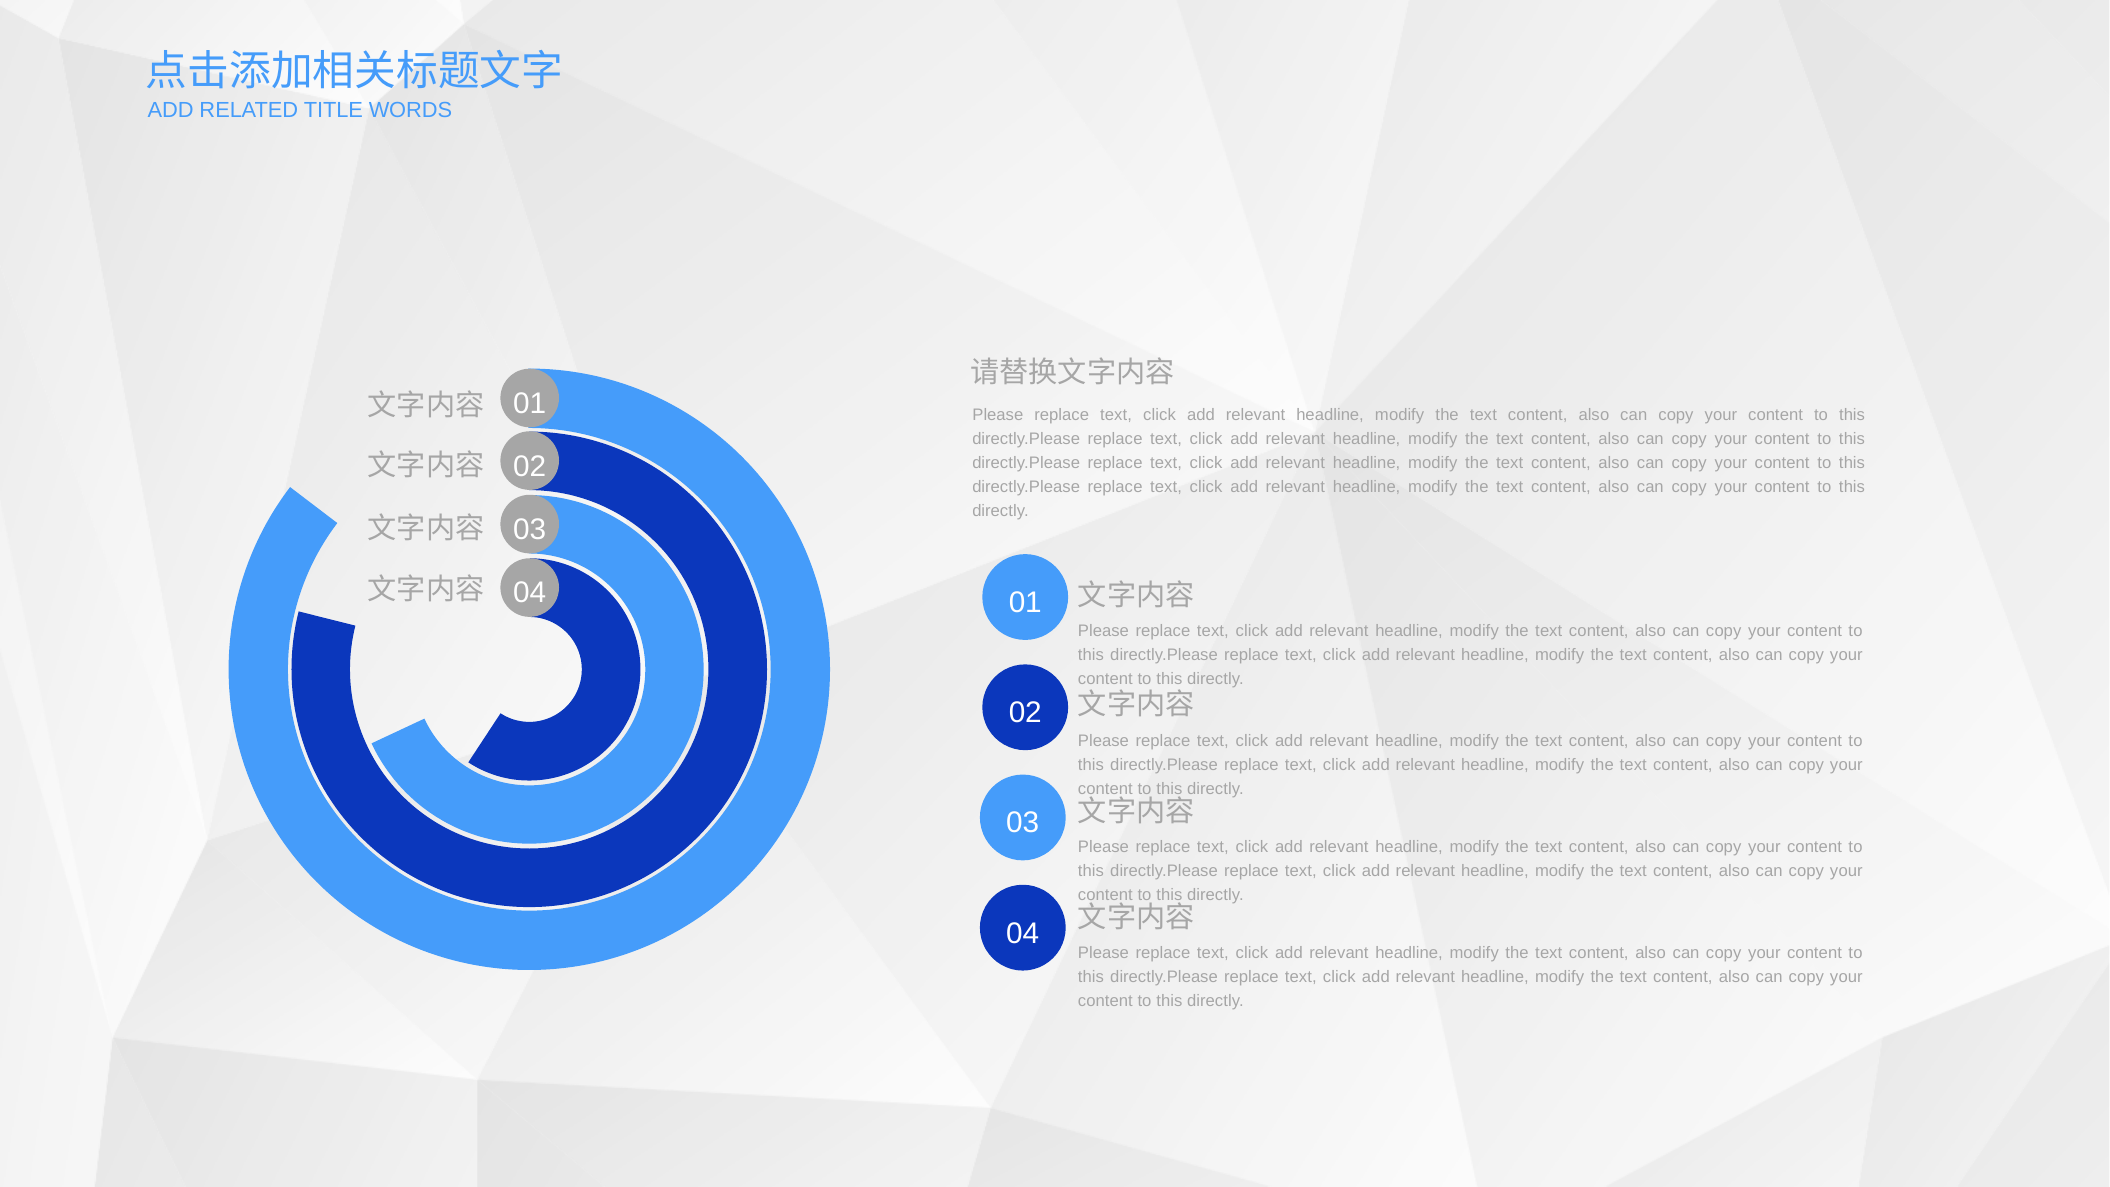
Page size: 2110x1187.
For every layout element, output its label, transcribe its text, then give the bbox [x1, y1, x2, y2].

text_box Please replace text, click add relevant headline, modify the text content, also can copy your content to this directly.Please replace text, click add relevant headline, modify the text content, also can copy your content to this directly. [1077, 831, 1864, 904]
text_box 点击添加相关标题文字 [145, 43, 564, 95]
text_box Please replace text, click add relevant headline, modify the text content, also can copy your content to this directly.Please replace text, click add relevant headline, modify the text content, also can copy your content to this directly. [1077, 937, 1864, 1010]
text_box 04 [978, 883, 1067, 972]
text_box Please replace text, click add relevant headline, modify the text content, also can copy your content to this directly.Please replace text, click add relevant headline, modify the text content, also can copy your content to this directly.Please replace text, click add relevant headline, modify the text content, also can copy your content to this directly.Please replace text, click add relevant headline, modify the text content, also can copy your content to this directly. [972, 399, 1867, 520]
text_box Please replace text, click add relevant headline, modify the text content, also can copy your content to this directly.Please replace text, click add relevant headline, modify the text content, also can copy your content to this directly. [1077, 615, 1864, 688]
text_box Please replace text, click add relevant headline, modify the text content, also can copy your content to this directly.Please replace text, click add relevant headline, modify the text content, also can copy your content to this directly. [1077, 725, 1864, 798]
text_box 文字内容 [1077, 904, 1251, 933]
picture [0, 0, 2110, 1187]
text_box 文字内容 [1077, 798, 1251, 827]
text_box 文字内容 [1077, 569, 1251, 611]
text_box 01 [981, 553, 1070, 641]
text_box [228, 368, 830, 971]
text_box 请替换文字内容 [970, 346, 1209, 389]
text_box 文字内容 [1077, 688, 1251, 721]
text_box 02 [981, 663, 1070, 752]
text_box ADD RELATED TITLE WORDS [147, 96, 453, 123]
text_box 03 [978, 773, 1067, 862]
